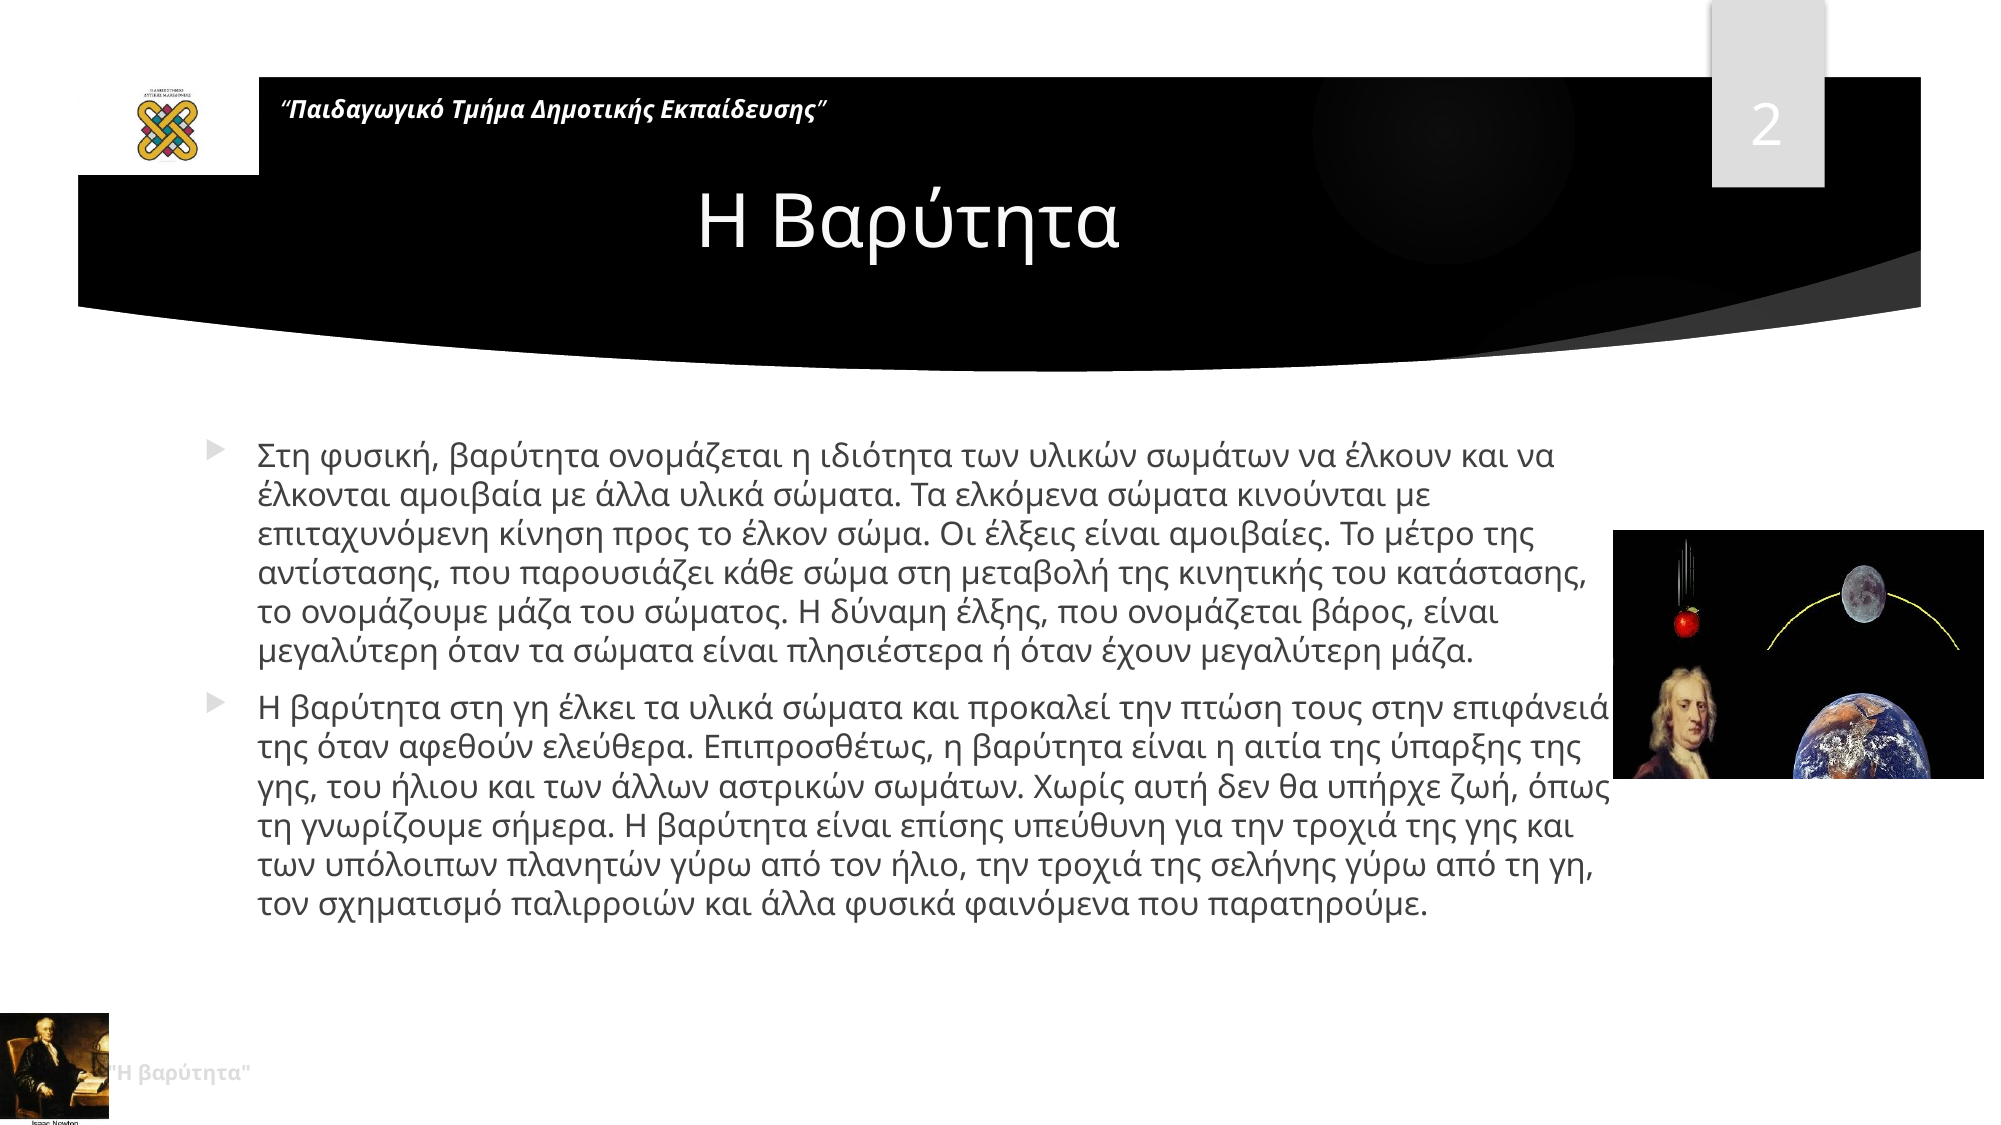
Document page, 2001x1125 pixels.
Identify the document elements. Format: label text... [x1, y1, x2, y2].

picture [1613, 530, 1984, 780]
title Η Βαρύτητα [189, 159, 1627, 276]
picture [75, 74, 259, 175]
picture [0, 1013, 109, 1125]
slide_number 2 [1698, 48, 1836, 175]
list Στη φυσική, βαρύτητα ονομάζεται η ιδιότητα των υλικών σωμάτων να έλκουν και να έλκονται αμοιβαία με άλλα υλικά σώματα. Τα ελκόμενα σώματα κινούνται με επιταχυνόμενη κίνηση προς το έλκον σώμα. Οι έλξεις είναι αμοιβαίες. Το μέτρο της αντίστασης, που παρουσιάζει κάθε σώμα στη μεταβολή της κινητικής του κατάστασης, το ονομάζουμε μάζα του σώματος. Η δύναμη έλξης, που ονομάζεται βάρος, είναι μεγαλύτερη όταν τα σώματα είναι πλησιέστερα ή όταν έχουν μεγαλύτερη μάζα. Η βαρύτητα στη γη έλκει τα υλικά σώματα και προκαλεί την πτώση τους στην επιφάνειά της όταν αφεθούν ελεύθερα. Επιπροσθέτως, η βαρύτητα είναι η αιτία της ύπαρξης της γης, του ήλιου και των άλλων αστρικών σωμάτων. Χωρίς αυτή δεν θα υπήρχε ζωή, όπως τη γνωρίζουμε σήμερα. Η βαρύτητα είναι επίσης υπεύθυνη για την τροχιά της γης και των υπόλοιπων πλανητών γύρω από τον ήλιο, την τροχιά της σελήνης γύρω από τη γη, τον σχηματισμό παλιρροιών και άλλα φυσικά φαινόμενα που παρατηρούμε. [189, 427, 1638, 988]
footer "Η βαρύτητα" [92, 1048, 726, 1099]
